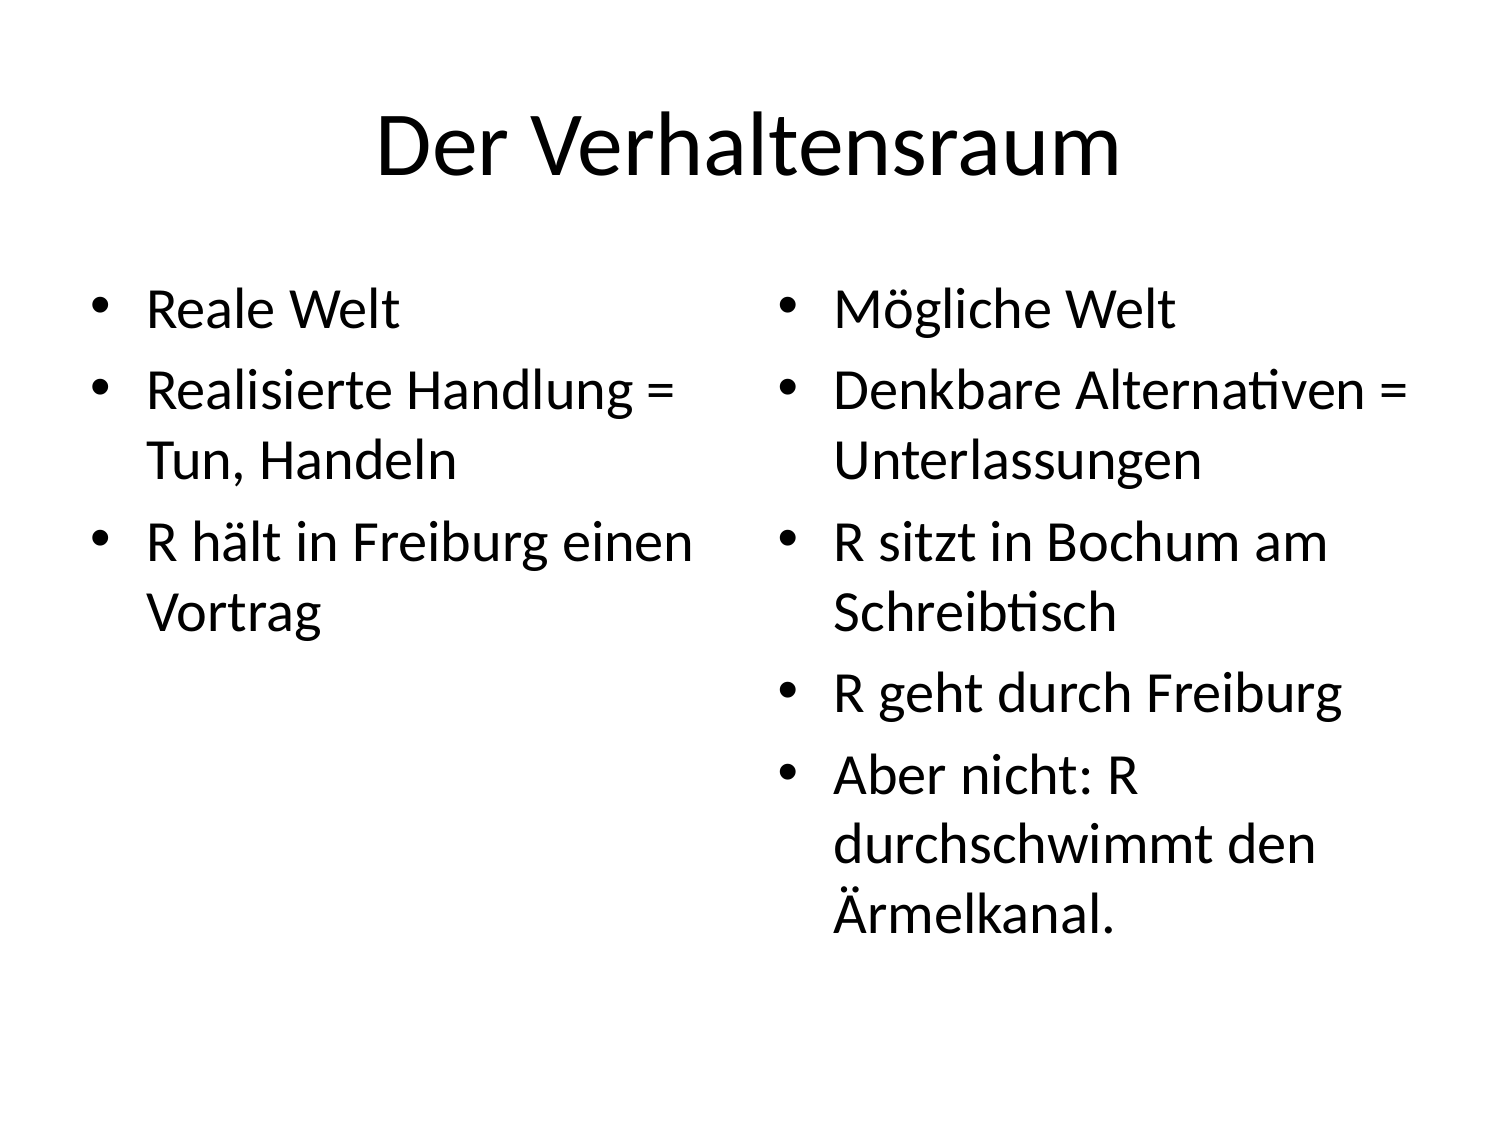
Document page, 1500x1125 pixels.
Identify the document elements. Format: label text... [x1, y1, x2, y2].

list Mögliche Welt Denkbare Alternativen = Unterlassungen R sitzt in Bochum am Schreibtisch R geht durch Freiburg Aber nicht: R durchschwimmt den Ärmelkanal. [762, 262, 1425, 1005]
list Reale Welt Realisierte Handlung = Tun, Handeln R hält in Freiburg einen Vortrag [75, 262, 738, 1005]
title Der Verhaltensraum [75, 45, 1425, 233]
